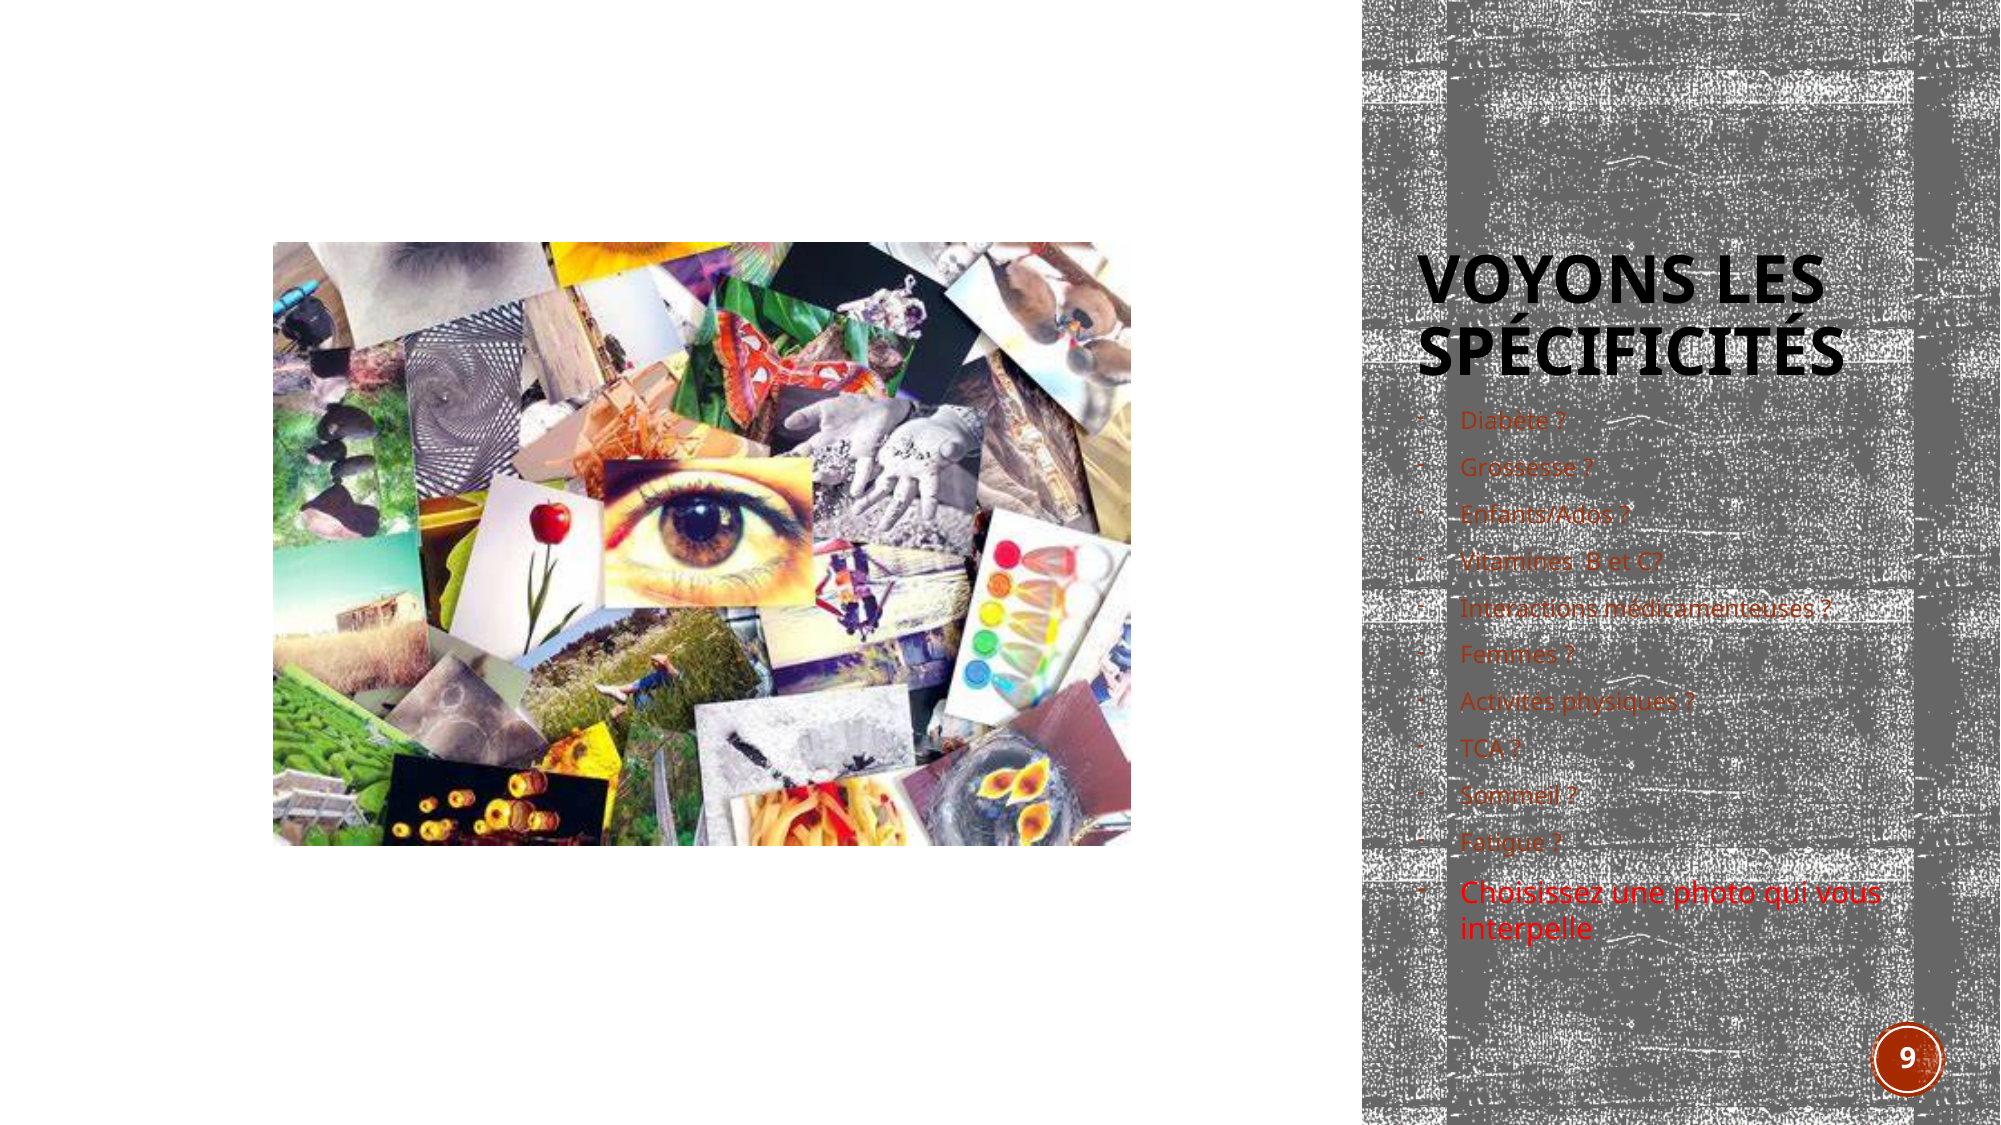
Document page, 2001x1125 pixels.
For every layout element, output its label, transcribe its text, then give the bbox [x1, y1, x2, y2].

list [276, 246, 1129, 843]
slide_number 9 [1855, 1028, 1961, 1089]
title Voyons les spécificités [1402, 112, 1928, 397]
list Diabète ? Grossesse ? Enfants/Ados ? Vitamines B et C? Interactions médicamenteuses ? Femmes ? Activités physiques ? TCA ? Sommeil ? Fatigue ? Choisissez une photo qui vous interpelle [1402, 397, 1928, 960]
